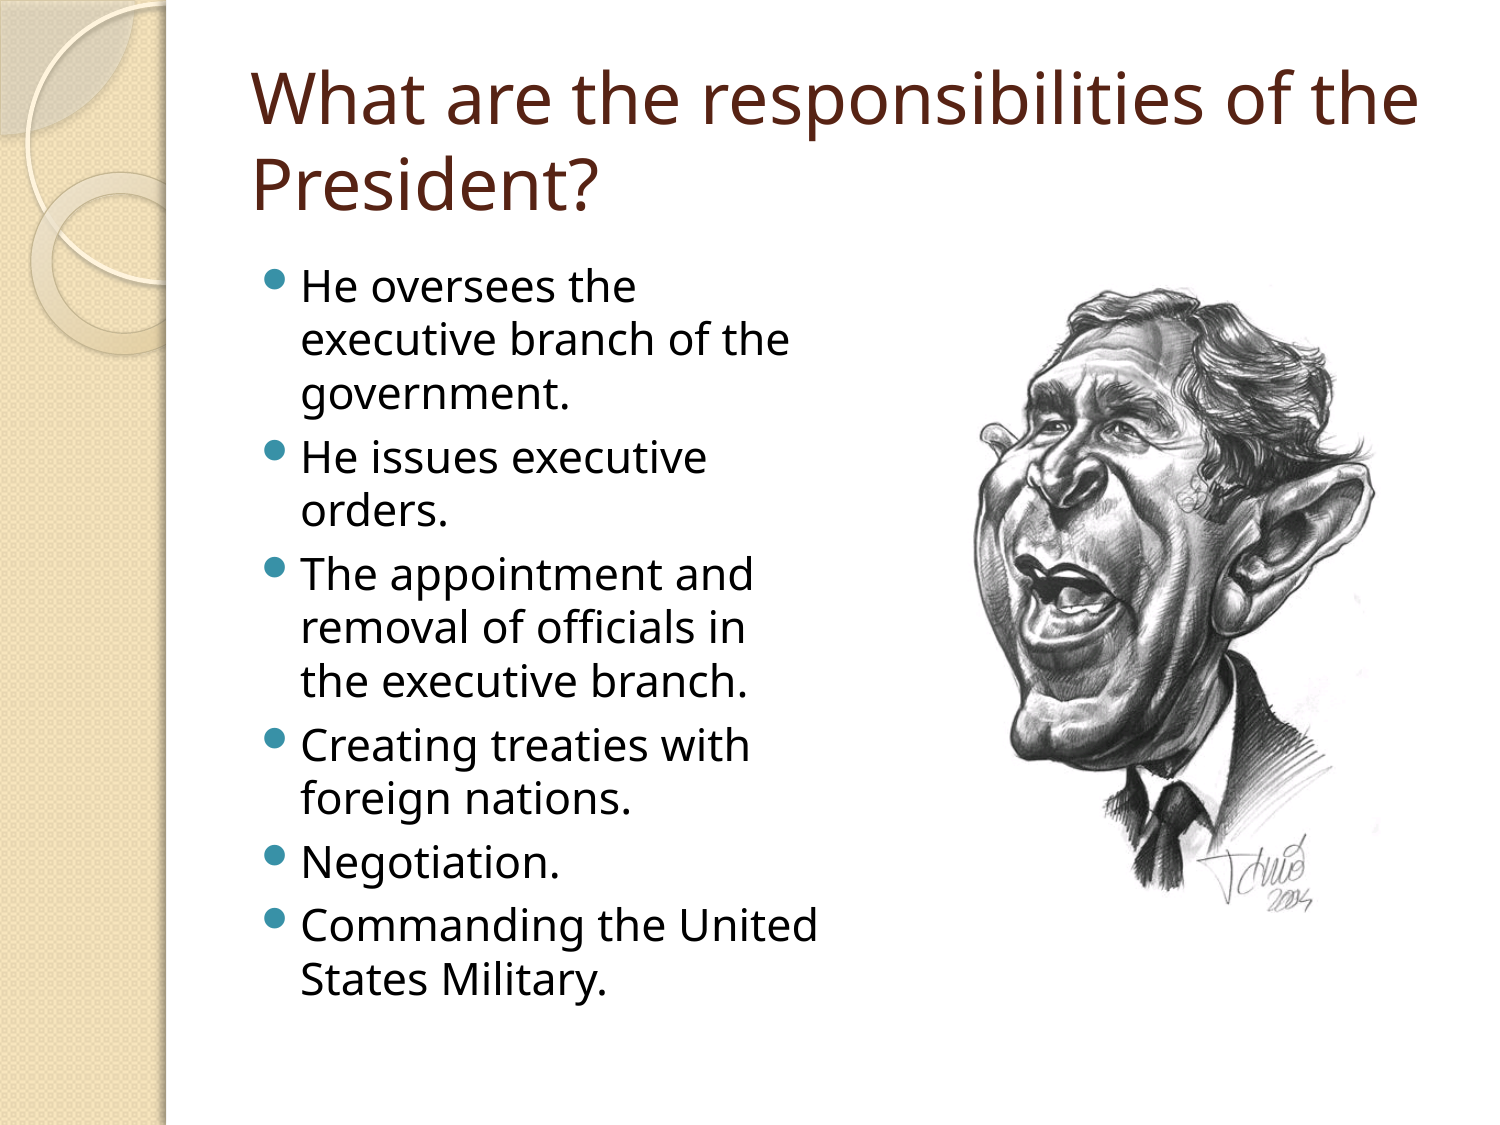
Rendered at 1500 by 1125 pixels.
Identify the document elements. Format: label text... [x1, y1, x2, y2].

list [837, 273, 1485, 913]
title What are the responsibilities of the President? [235, 45, 1466, 233]
list He oversees the executive branch of the government. He issues executive orders. The appointment and removal of officials in the executive branch. Creating treaties with foreign nations. Negotiation. Commanding the United States Military. [235, 249, 836, 1015]
